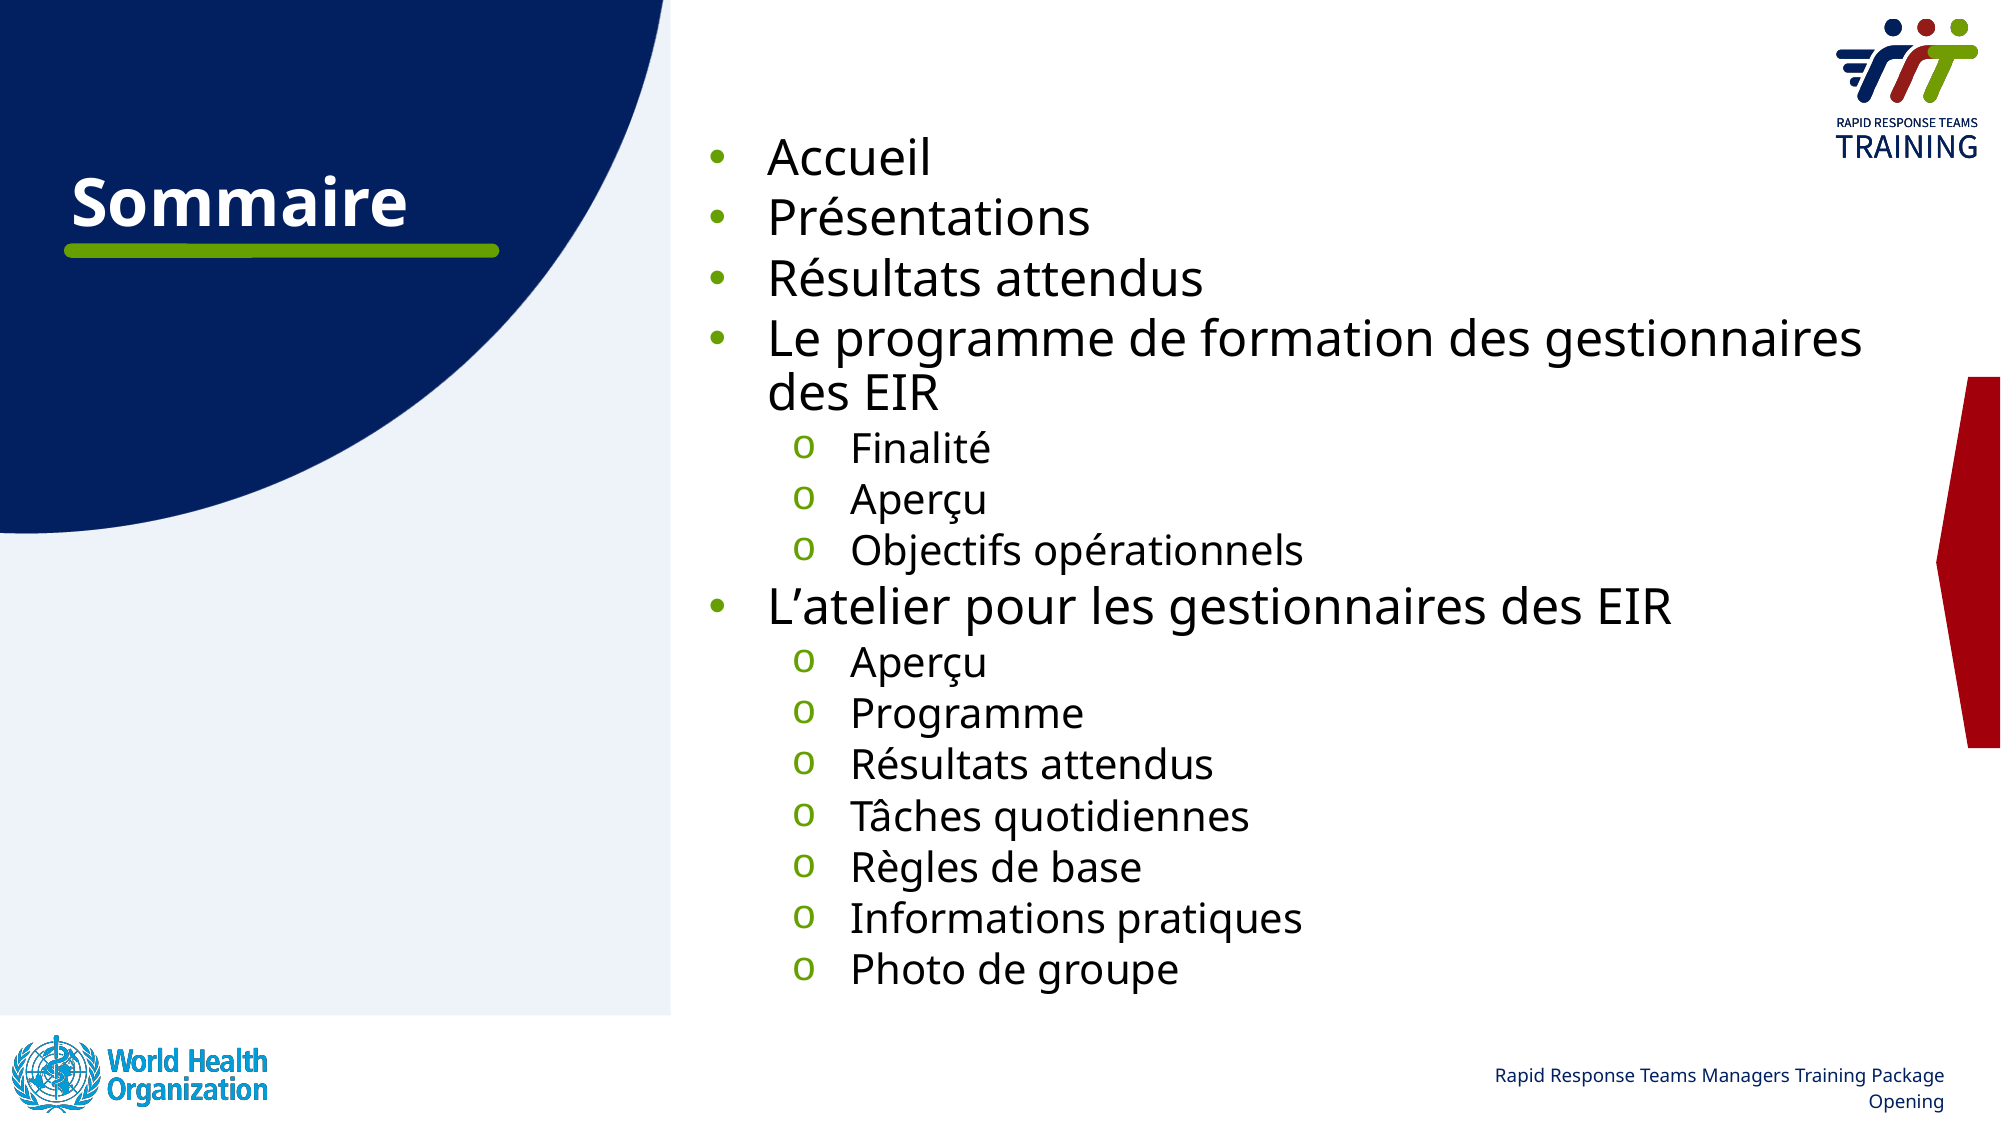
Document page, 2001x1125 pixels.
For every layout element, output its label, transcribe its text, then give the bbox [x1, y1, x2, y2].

picture [24, 1054, 36, 1087]
picture [12, 1035, 54, 1068]
picture [12, 1083, 48, 1113]
picture [34, 1054, 43, 1078]
picture [59, 1035, 267, 1113]
title Sommaire [63, 46, 600, 365]
picture [1835, 19, 1978, 167]
picture [36, 1088, 78, 1105]
picture [71, 1053, 90, 1091]
picture [30, 1083, 37, 1091]
picture [22, 1062, 26, 1077]
picture [46, 1056, 54, 1062]
picture [0, 0, 670, 538]
picture [40, 1062, 47, 1070]
picture [50, 1108, 62, 1113]
list Accueil Présentations Résultats attendus Le programme de formation des gestionnaires des EIR Finalité Aperçu Objectifs opérationnels Lʼatelier pour les gestionnaires des EIR Aperçu Programme Résultats attendus Tâches quotidiennes Règles de base Informations pratiques Photo de groupe [700, 137, 1937, 1049]
